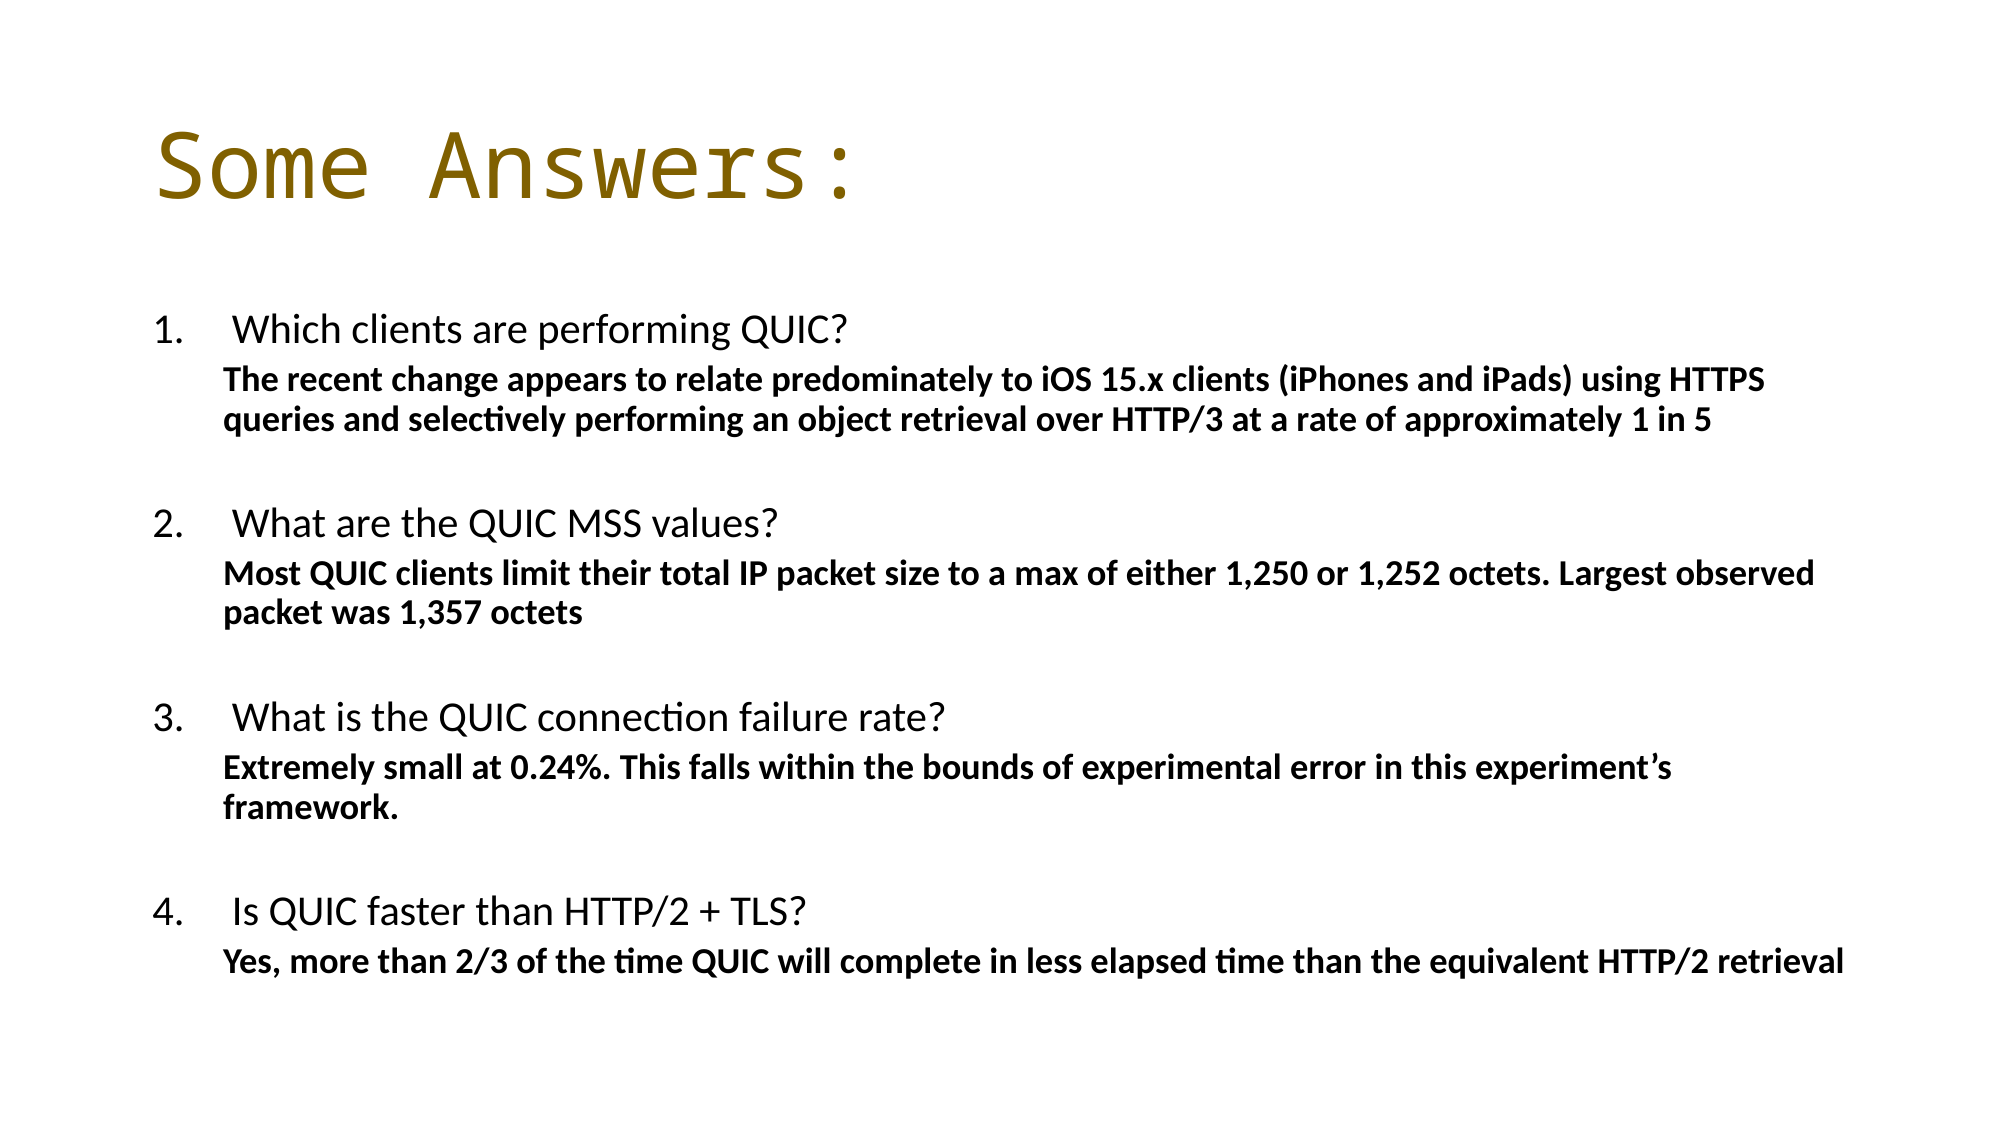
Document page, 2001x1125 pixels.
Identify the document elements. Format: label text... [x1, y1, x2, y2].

list Which clients are performing QUIC? The recent change appears to relate predominately to iOS 15.x clients (iPhones and iPads) using HTTPS queries and selectively performing an object retrieval over HTTP/3 at a rate of approximately 1 in 5 What are the QUIC MSS values? Most QUIC clients limit their total IP packet size to a max of either 1,250 or 1,252 octets. Largest observed packet was 1,357 octets What is the QUIC connection failure rate? Extremely small at 0.24%. This falls within the bounds of experimental error in this experiment’s framework. Is QUIC faster than HTTP/2 + TLS? Yes, more than 2/3 of the time QUIC will complete in less elapsed time than the equivalent HTTP/2 retrieval [137, 299, 1863, 1014]
title Some Answers: [137, 59, 1863, 278]
